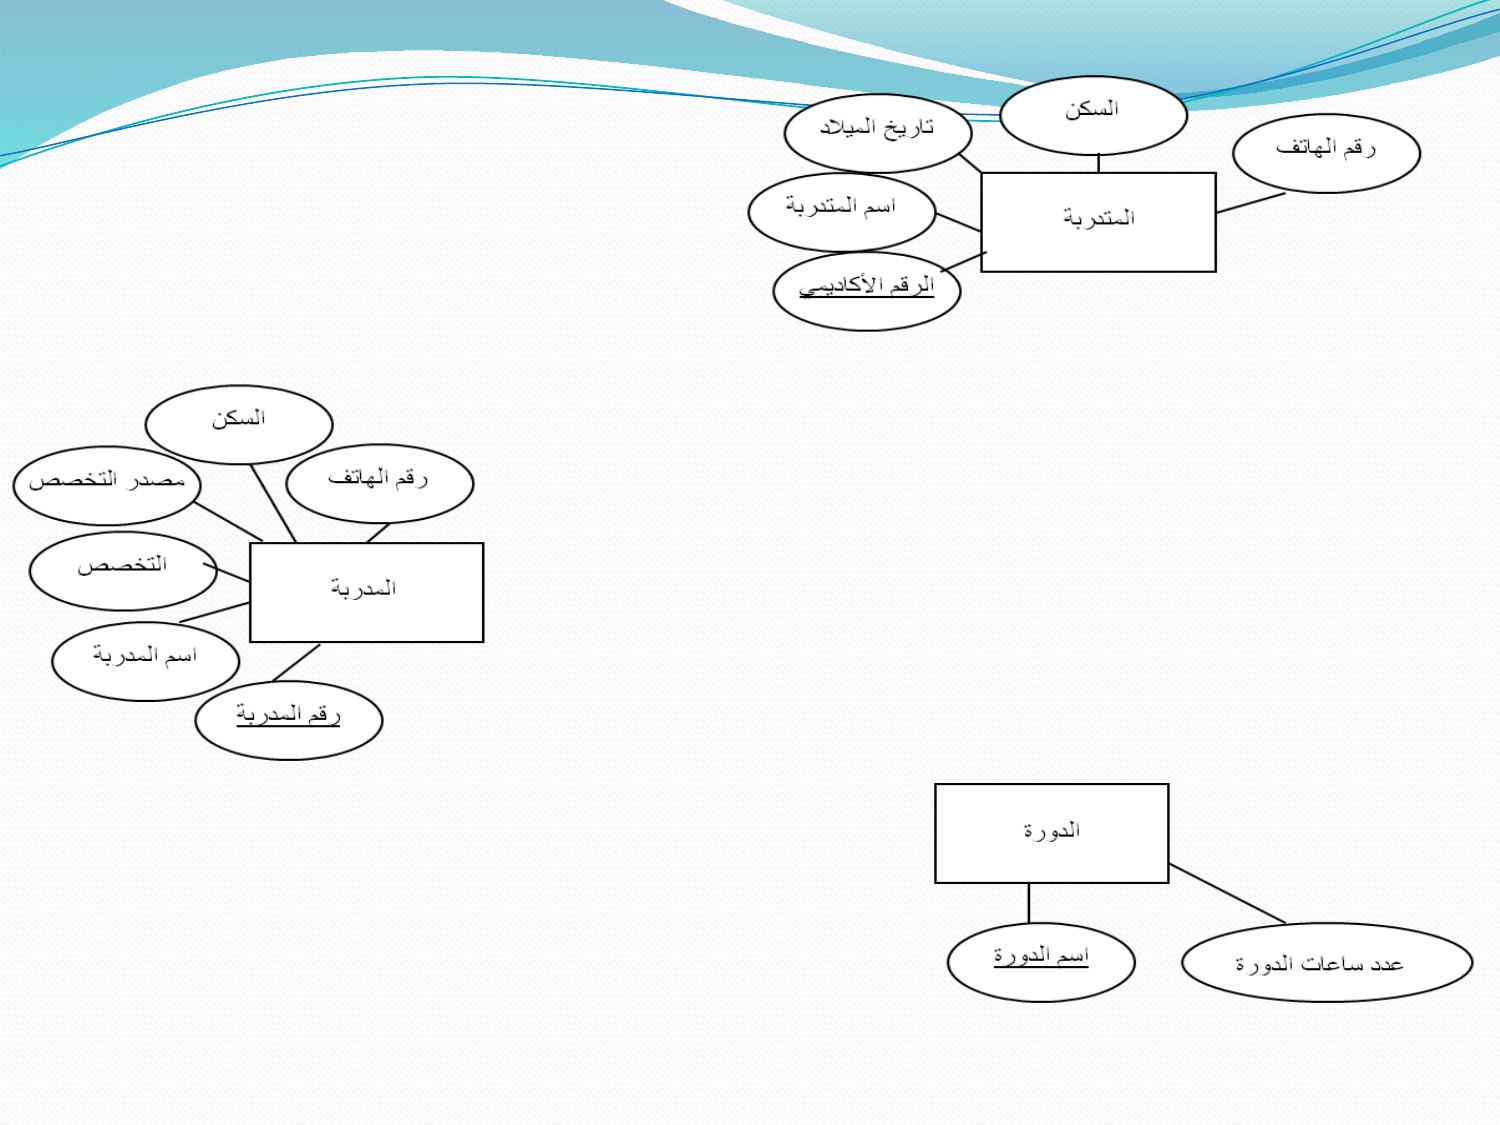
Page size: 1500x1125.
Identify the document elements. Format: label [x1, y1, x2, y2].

list [0, 74, 1476, 1006]
